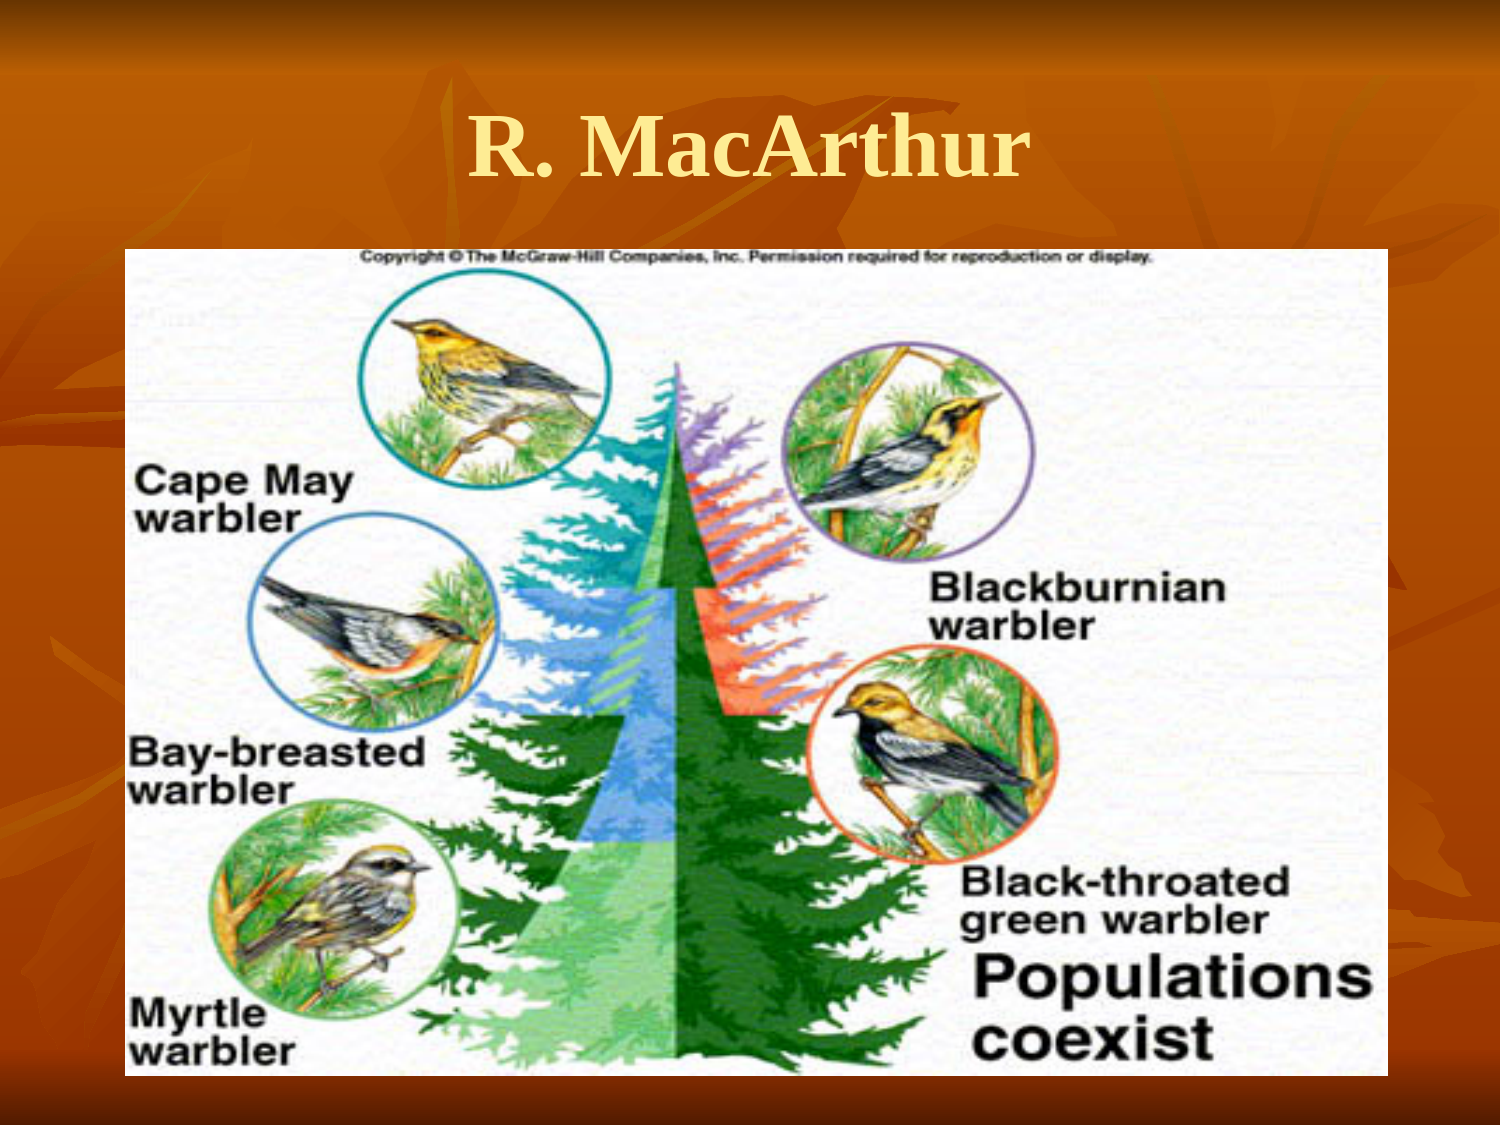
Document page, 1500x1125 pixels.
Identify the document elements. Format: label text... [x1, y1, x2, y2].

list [124, 249, 1388, 1077]
title R. MacArthur [74, 45, 1426, 234]
